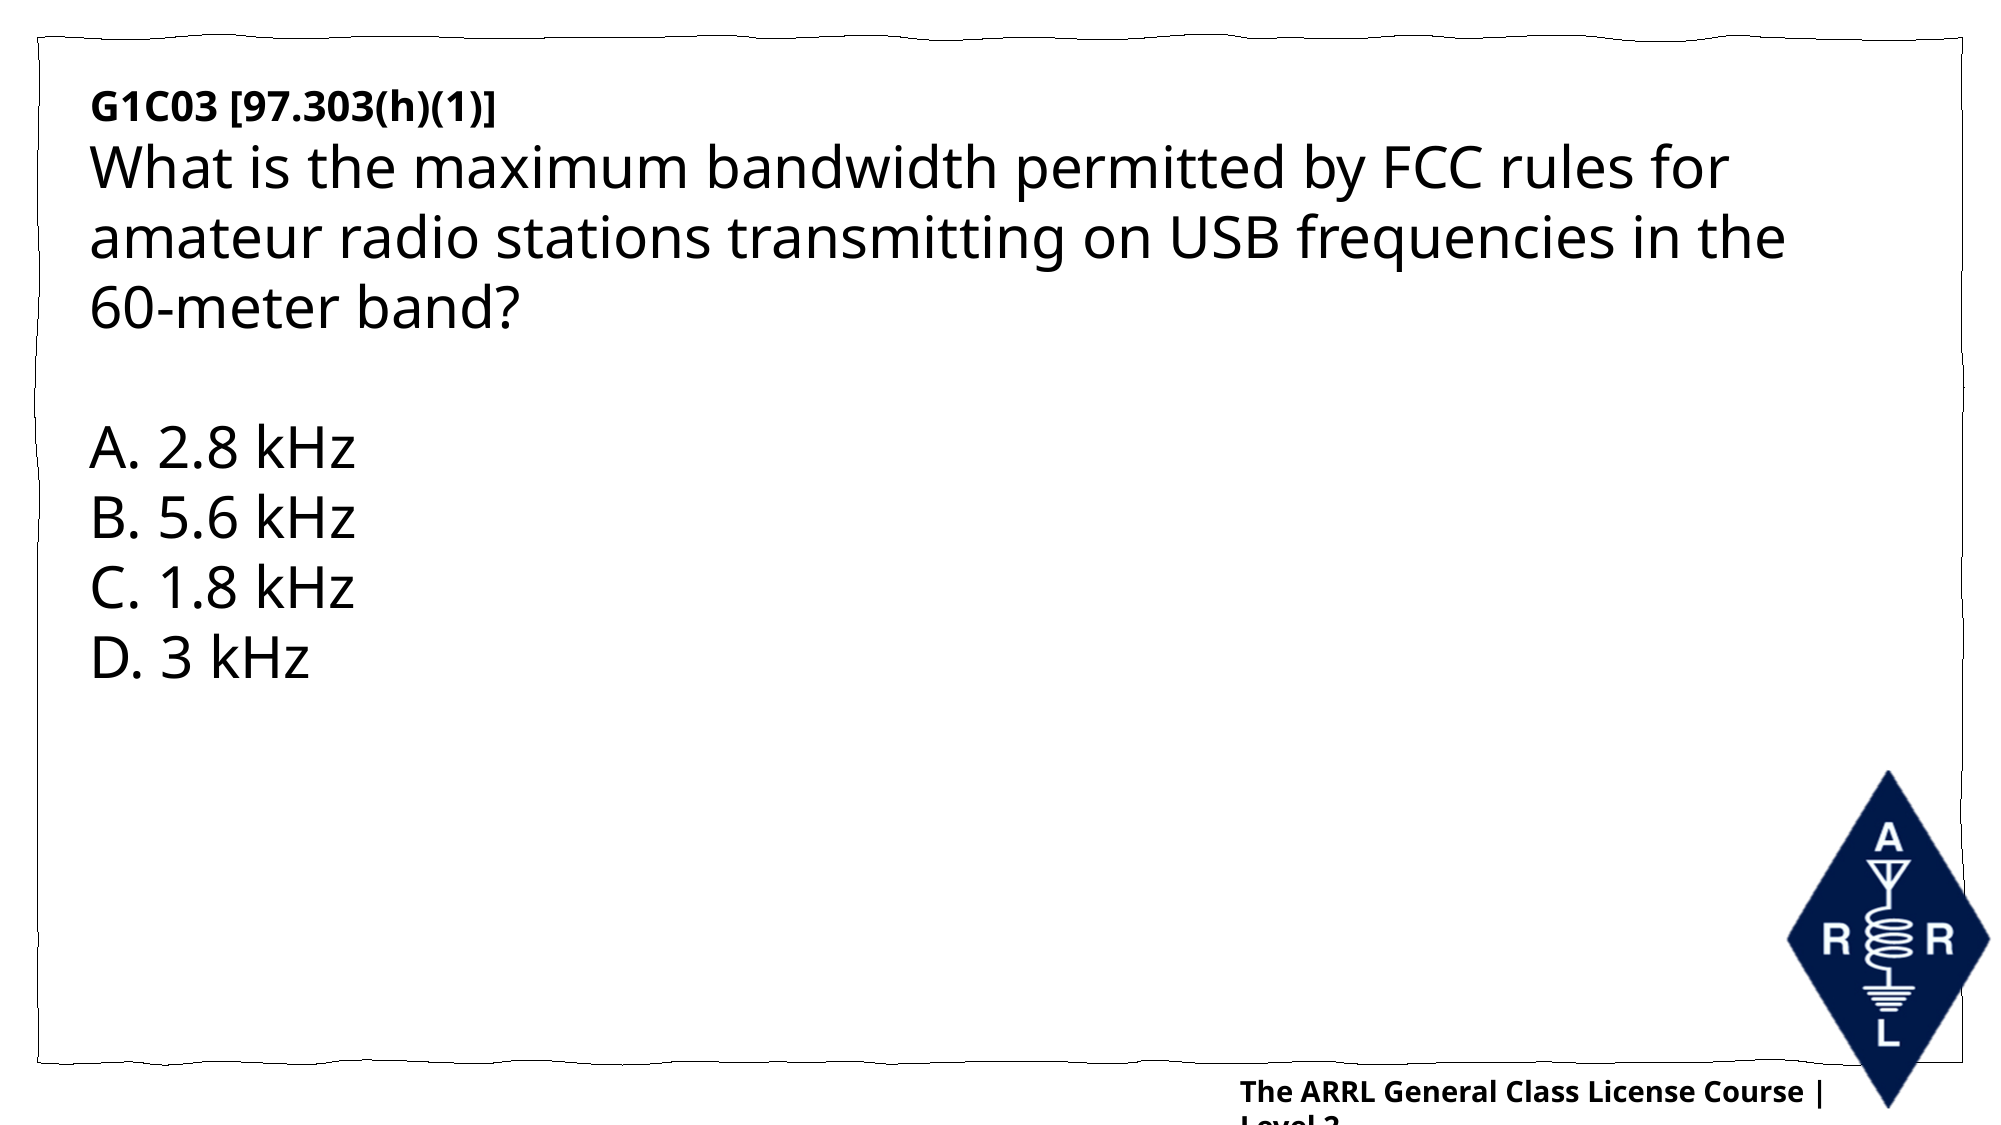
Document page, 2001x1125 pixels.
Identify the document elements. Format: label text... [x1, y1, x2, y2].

picture [1773, 752, 1999, 1125]
text_box G1C03 [97.303(h)(1)] What is the maximum bandwidth permitted by FCC rules for amateur radio stations transmitting on USB frequencies in the 60-meter band? A. 2.8 kHz B. 5.6 kHz C. 1.8 kHz D. 3 kHz [75, 72, 1850, 698]
